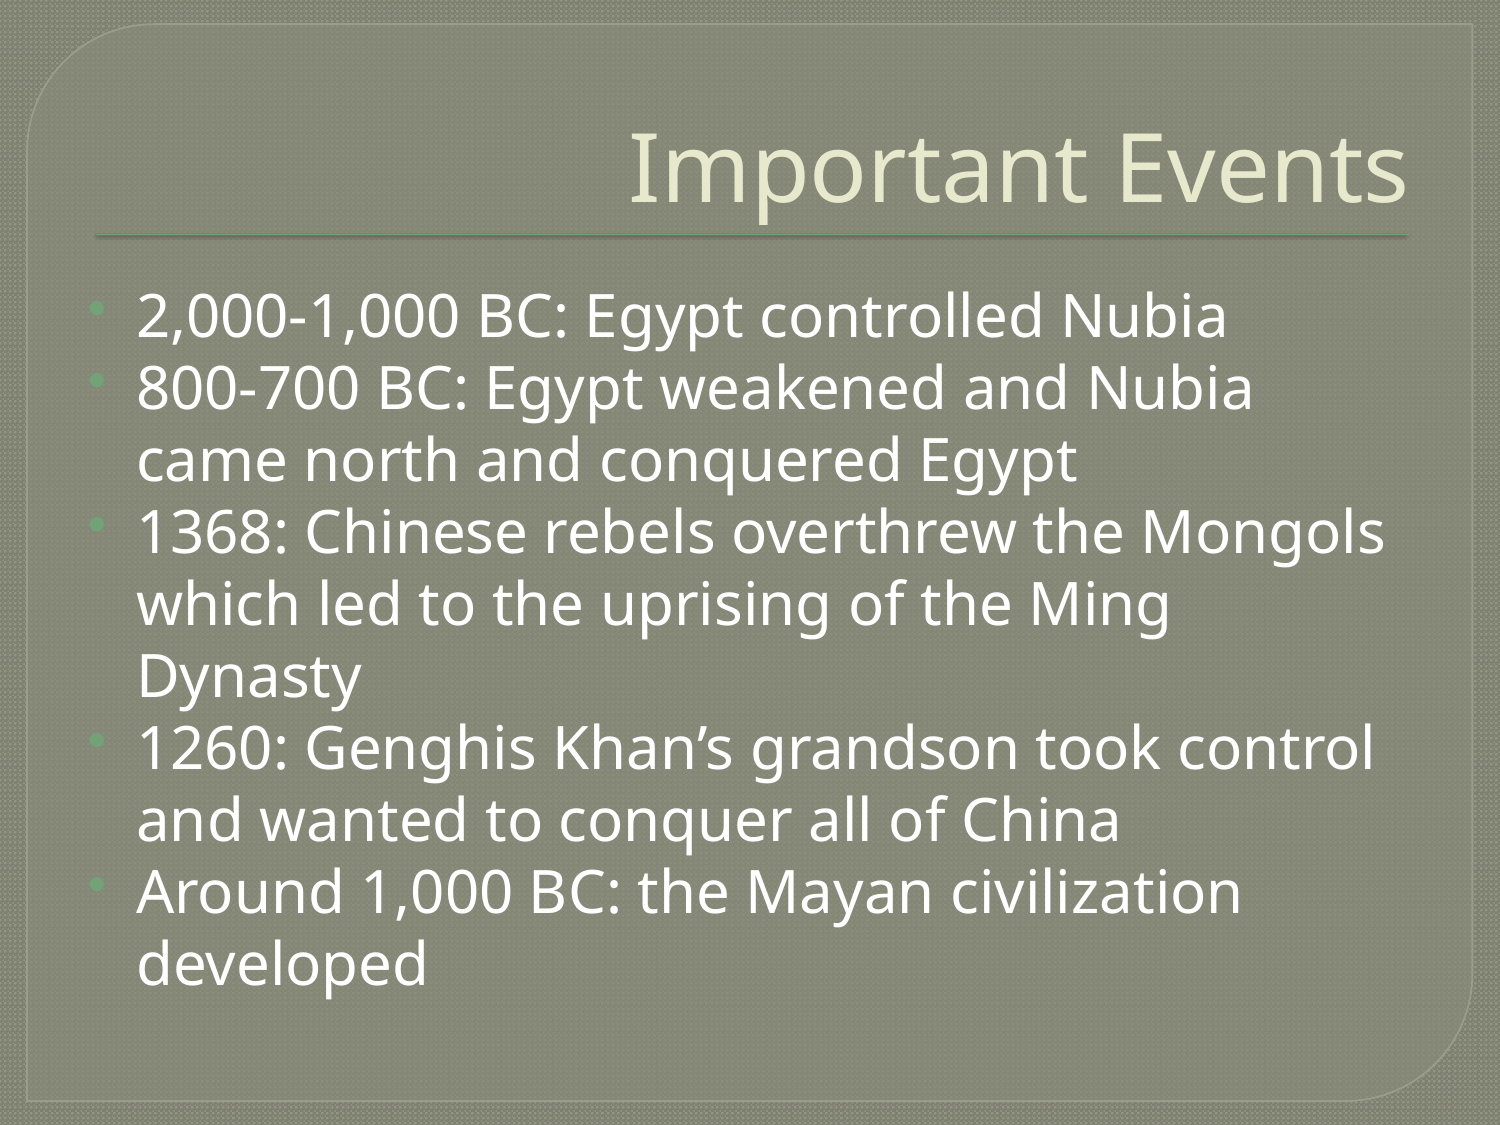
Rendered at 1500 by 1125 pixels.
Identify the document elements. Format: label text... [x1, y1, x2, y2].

title Important Events [75, 41, 1425, 230]
list 2,000-1,000 BC: Egypt controlled Nubia 800-700 BC: Egypt weakened and Nubia came north and conquered Egypt 1368: Chinese rebels overthrew the Mongols which led to the uprising of the Ming Dynasty 1260: Genghis Khan’s grandson took control and wanted to conquer all of China Around 1,000 BC: the Mayan civilization developed [75, 270, 1425, 1013]
